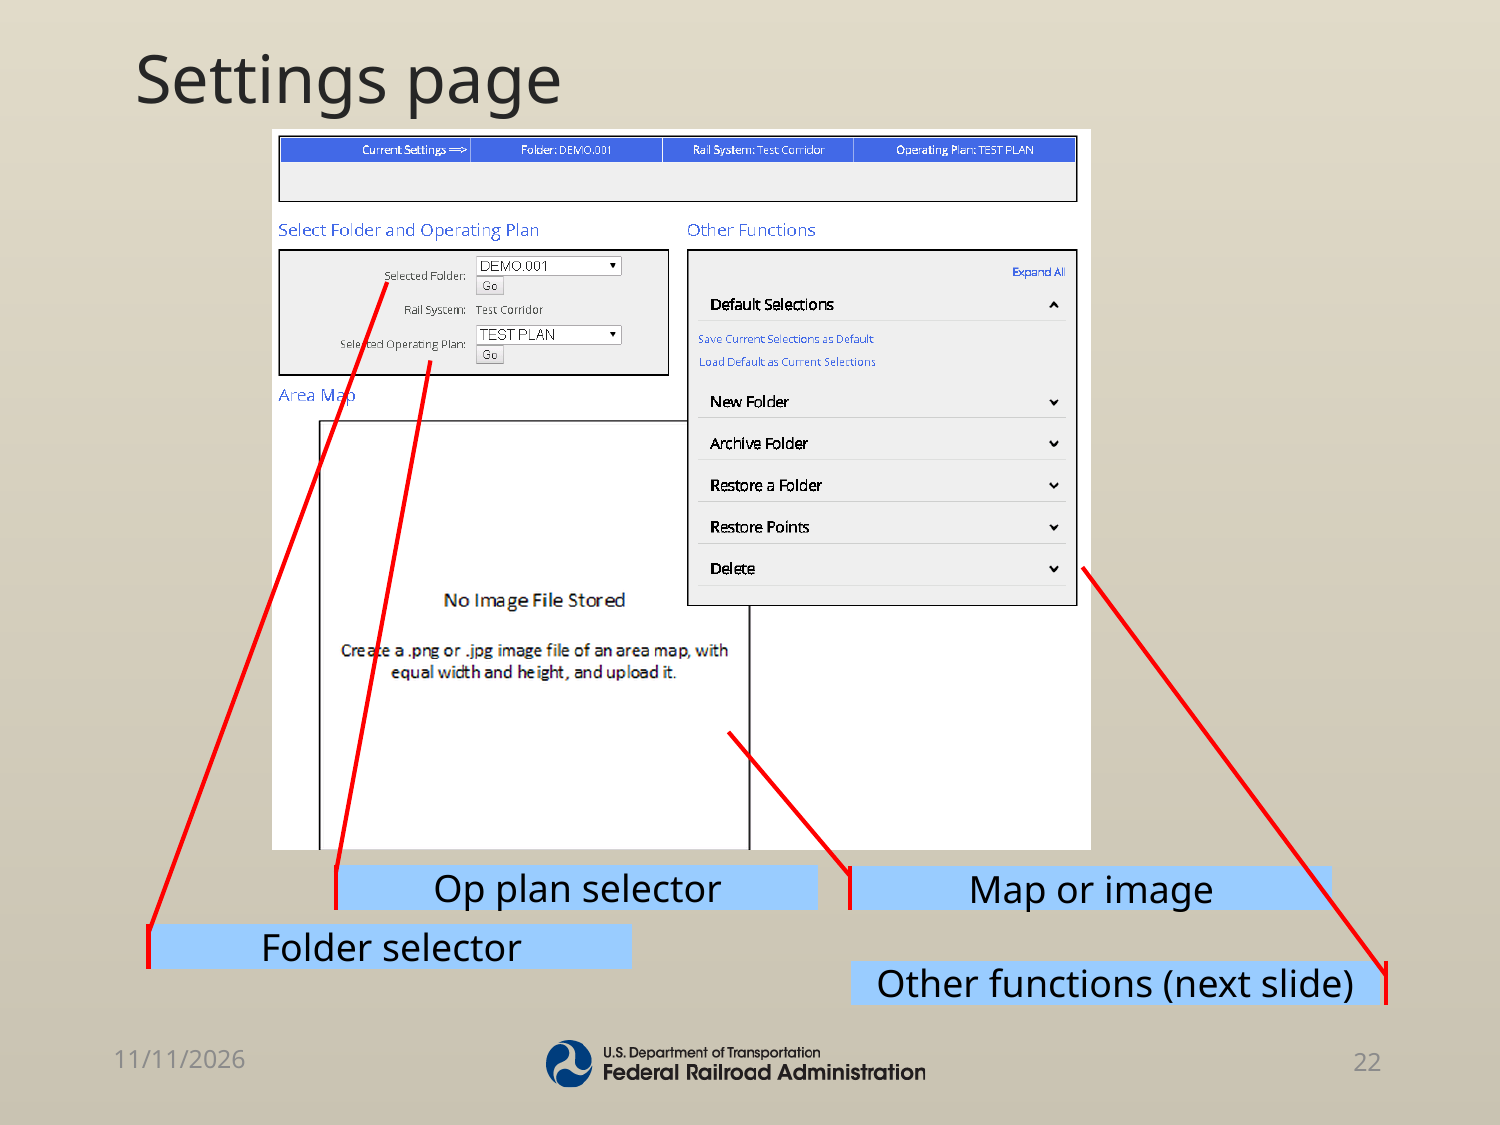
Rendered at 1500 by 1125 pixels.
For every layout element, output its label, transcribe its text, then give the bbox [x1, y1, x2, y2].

text_box Folder selector [146, 590, 632, 969]
slide_number 22 [1059, 1033, 1397, 1094]
text_box Other functions (next slide) [851, 635, 1389, 1005]
picture [526, 1035, 926, 1088]
text_box Op plan selector [334, 895, 818, 910]
title Settings page [120, 20, 1380, 145]
text_box Map or image [848, 866, 1332, 910]
picture [272, 129, 1091, 851]
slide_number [98, 1030, 436, 1091]
